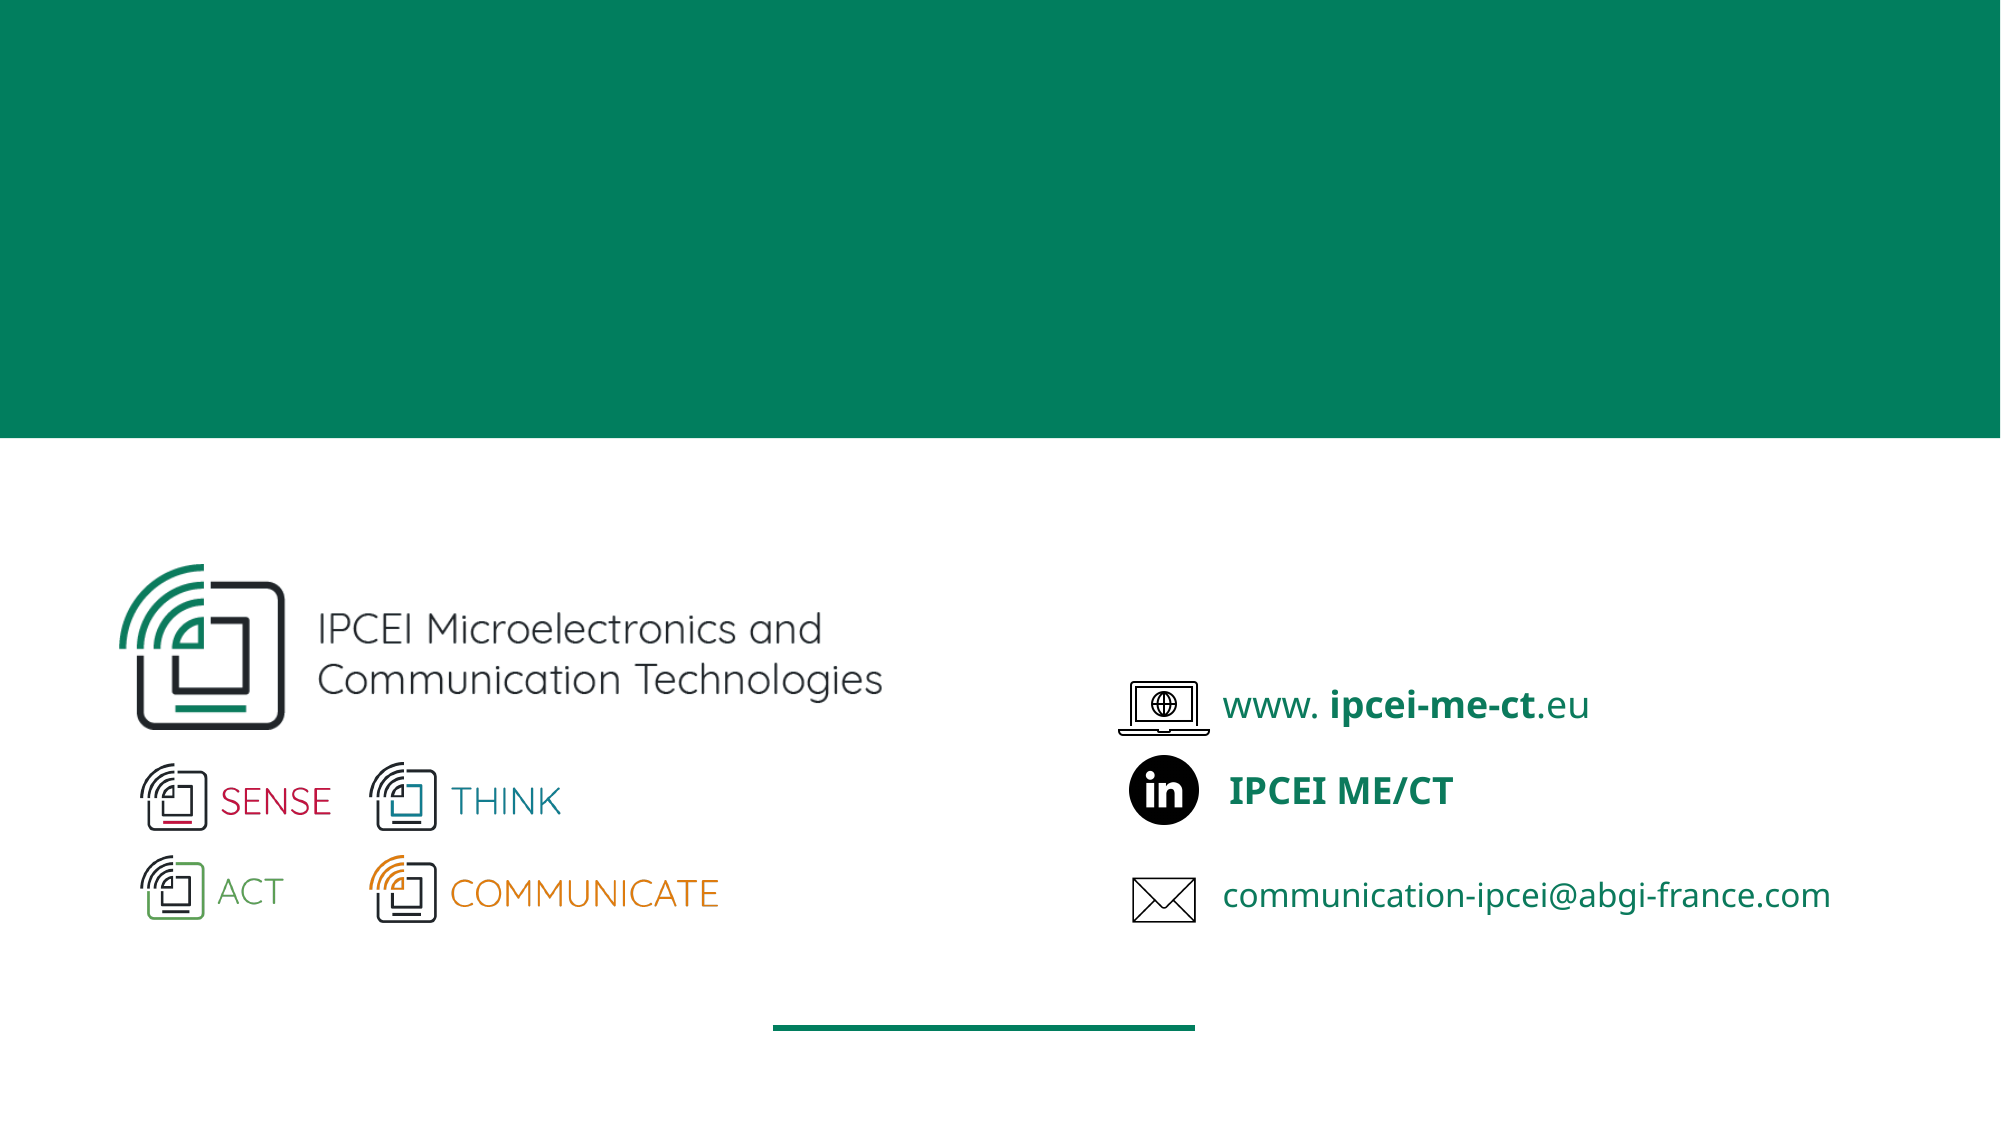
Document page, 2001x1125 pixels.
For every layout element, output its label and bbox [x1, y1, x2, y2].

picture [140, 763, 332, 831]
picture [369, 762, 562, 831]
picture [369, 855, 720, 923]
picture [1116, 660, 1212, 825]
picture [1124, 860, 1204, 940]
picture [140, 855, 285, 920]
picture [119, 564, 884, 730]
